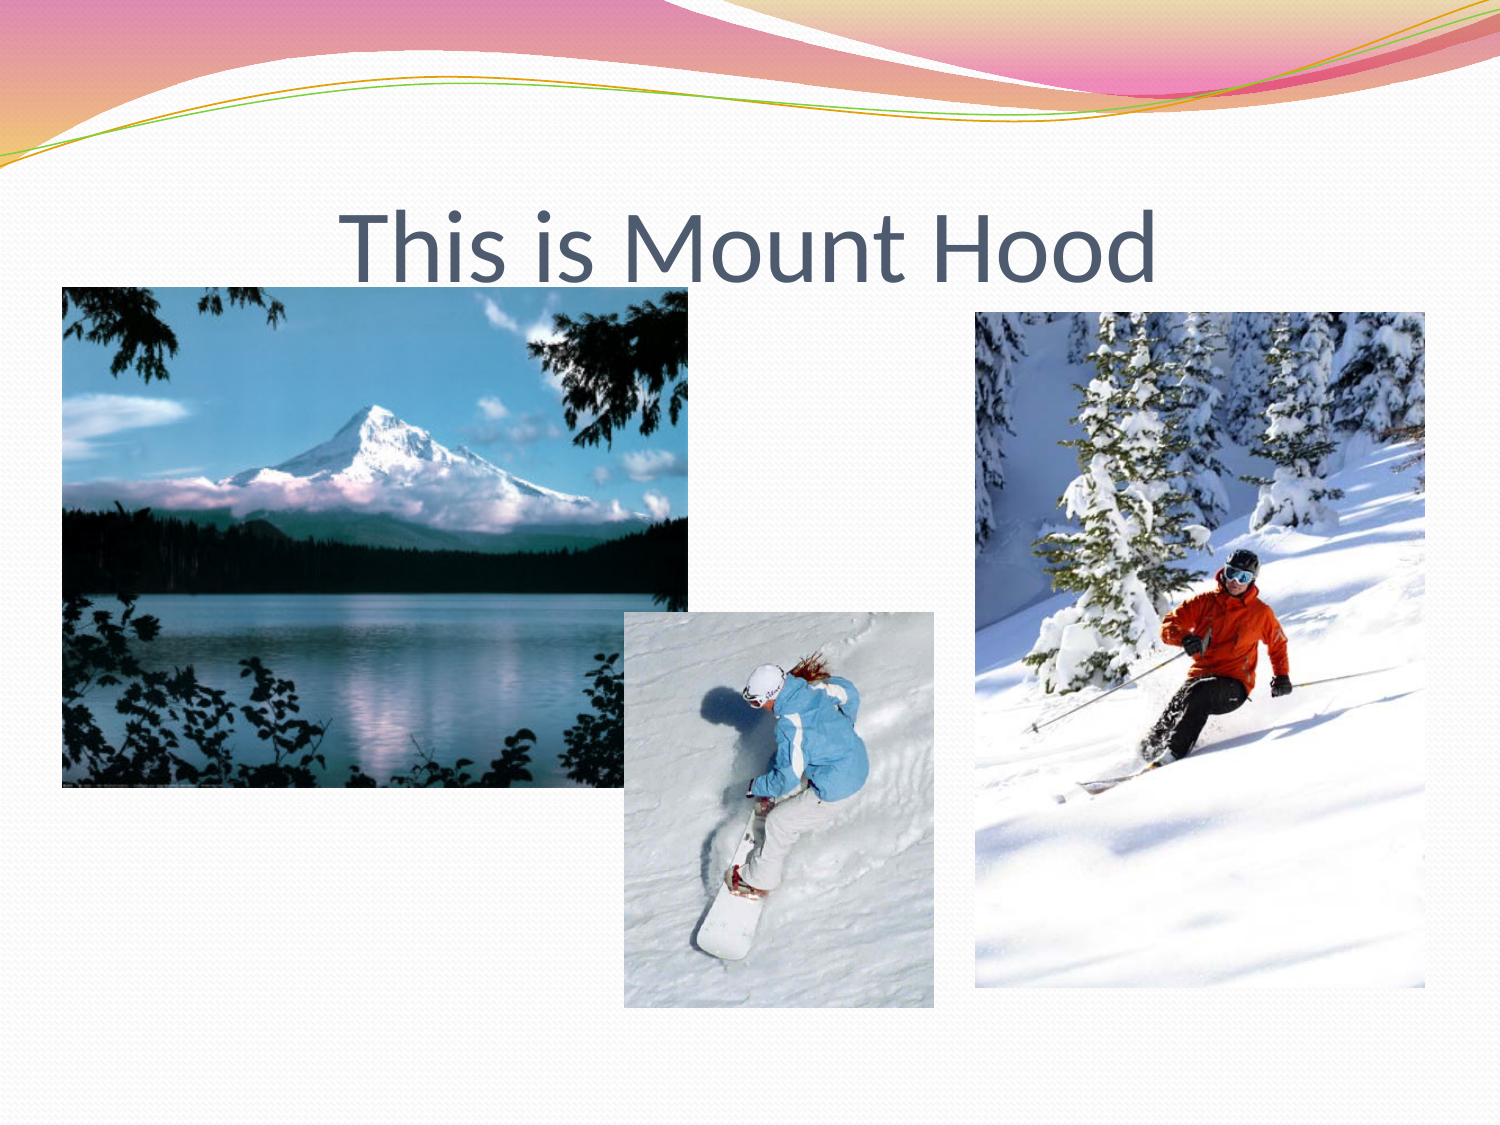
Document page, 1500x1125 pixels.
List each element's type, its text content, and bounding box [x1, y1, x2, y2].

title This is Mount Hood [75, 115, 1425, 303]
picture [62, 287, 934, 1008]
picture [974, 312, 1426, 988]
